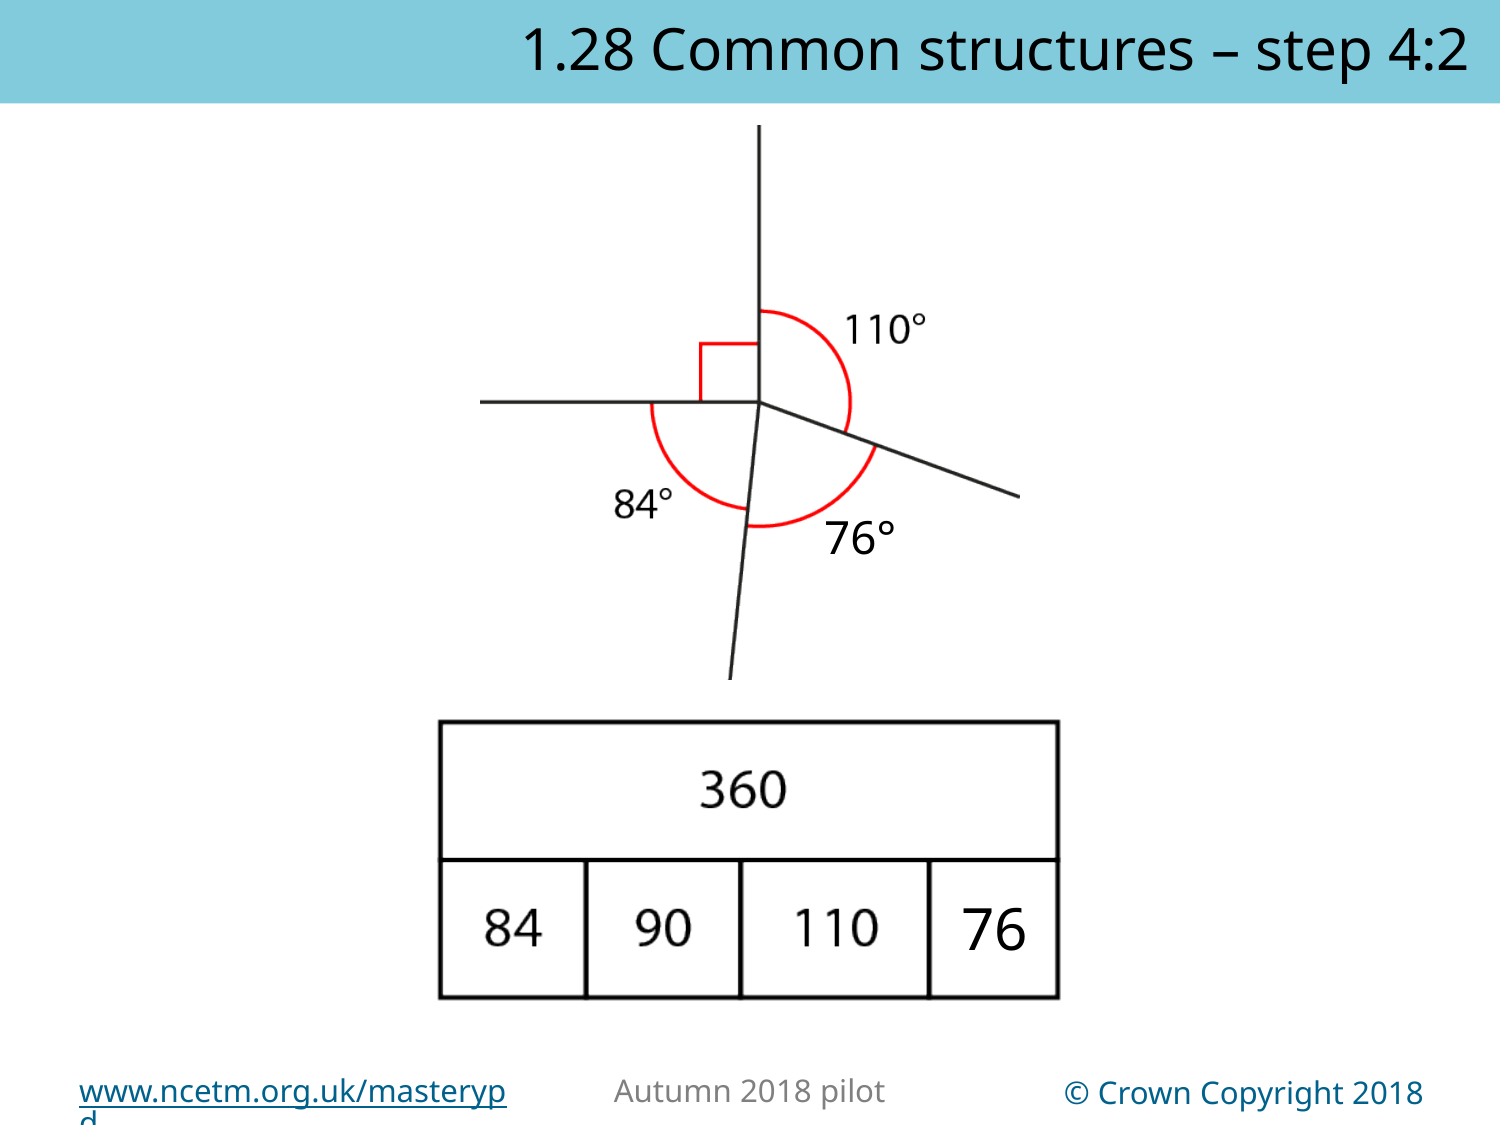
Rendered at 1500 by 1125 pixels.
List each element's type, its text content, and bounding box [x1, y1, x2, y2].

picture [396, 710, 1104, 1009]
picture [480, 125, 1020, 680]
list 1.28 Common structures – step 4:2 [0, 0, 1500, 104]
